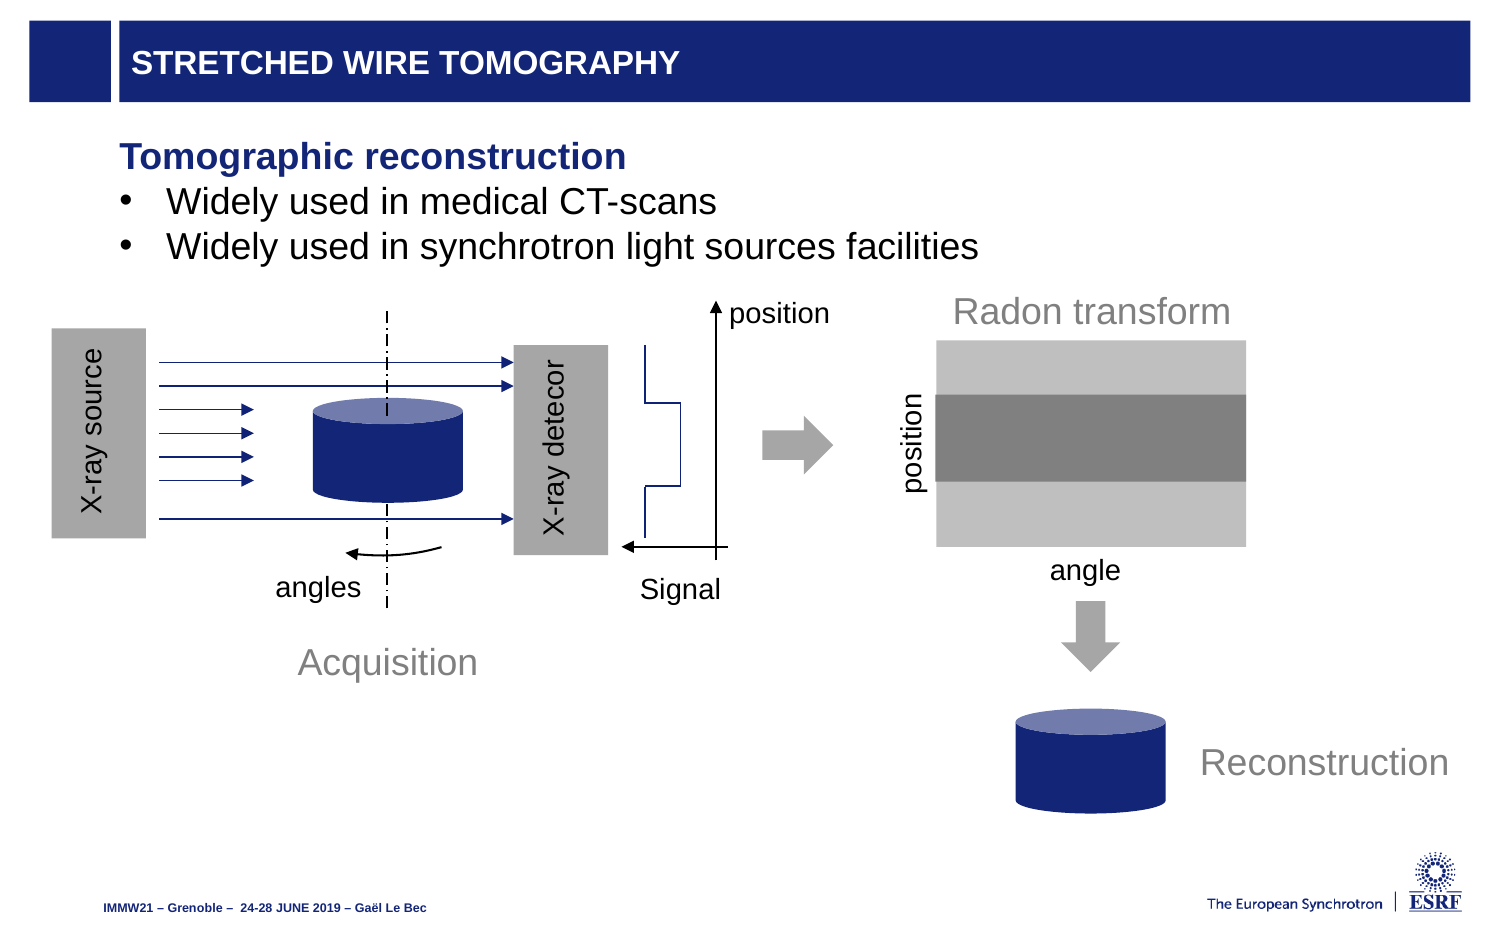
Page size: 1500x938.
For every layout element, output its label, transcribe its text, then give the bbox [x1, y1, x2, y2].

title Stretched wire tomography [119, 20, 1471, 103]
text_box position [714, 286, 846, 337]
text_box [884, 340, 1247, 595]
list Tomographic reconstruction Widely used in medical CT-scans Widely used in synchrotron light sources facilities [119, 132, 1376, 316]
text_box [760, 413, 836, 477]
text_box [1013, 706, 1168, 816]
footer IMMW21 – Grenoble – 24-28 JUNE 2019 – Gaël Le Bec [103, 886, 1108, 916]
picture [1175, 831, 1500, 938]
text_box [1059, 604, 1123, 675]
text_box Acquisition [282, 630, 494, 691]
text_box Radon transform [937, 279, 1257, 340]
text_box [51, 300, 737, 614]
text_box Reconstruction [1185, 730, 1465, 791]
